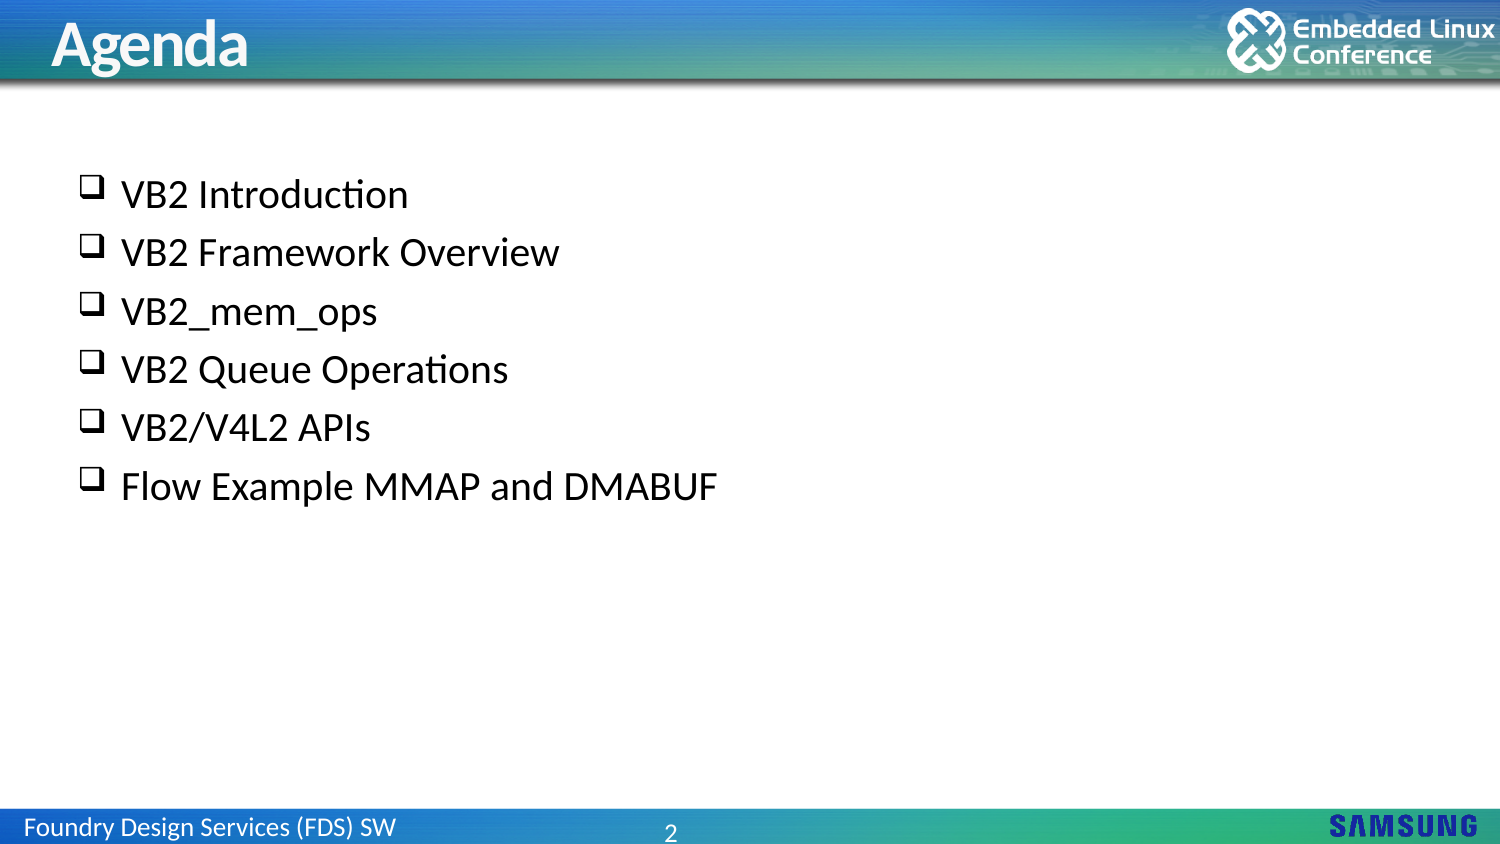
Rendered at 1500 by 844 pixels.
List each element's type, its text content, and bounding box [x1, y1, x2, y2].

picture [0, 0, 1500, 844]
title Agenda [36, 1, 1408, 78]
list VB2 Introduction VB2 Framework Overview VB2_mem_ops VB2 Queue Operations VB2/V4L2 APIs Flow Example MMAP and DMABUF [62, 159, 1434, 649]
